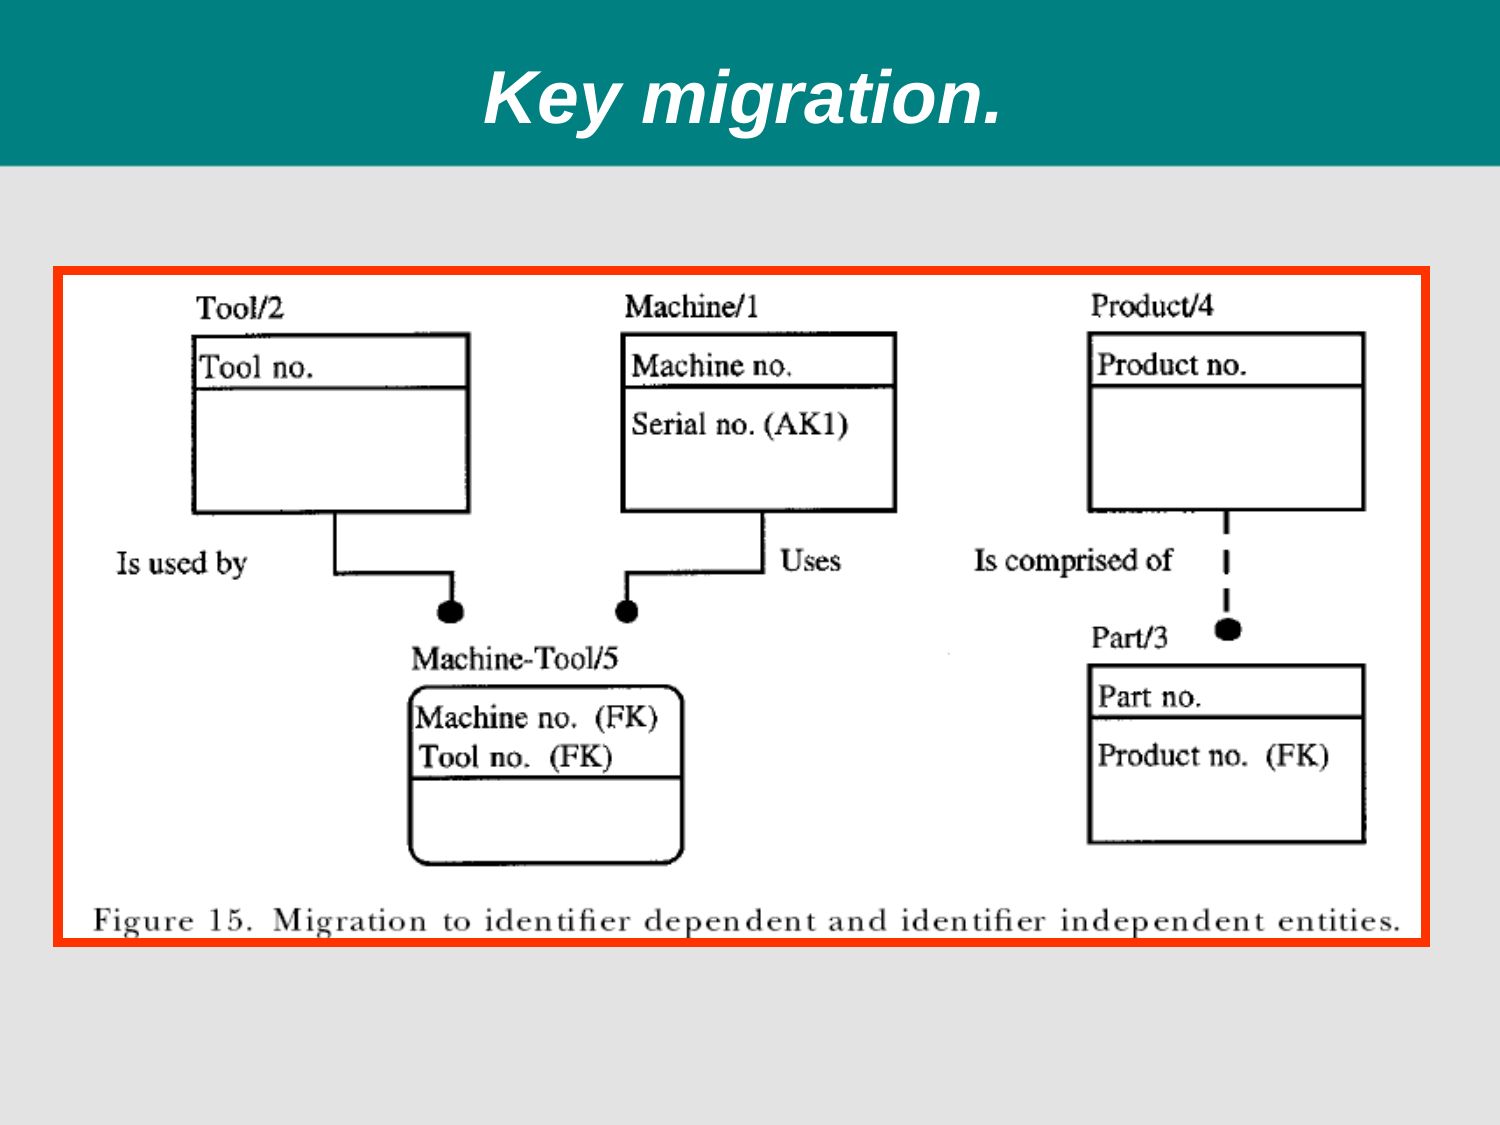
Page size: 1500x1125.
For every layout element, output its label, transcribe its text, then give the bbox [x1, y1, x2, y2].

picture [0, 0, 1500, 1125]
text_box Key migration. [359, 41, 1129, 147]
